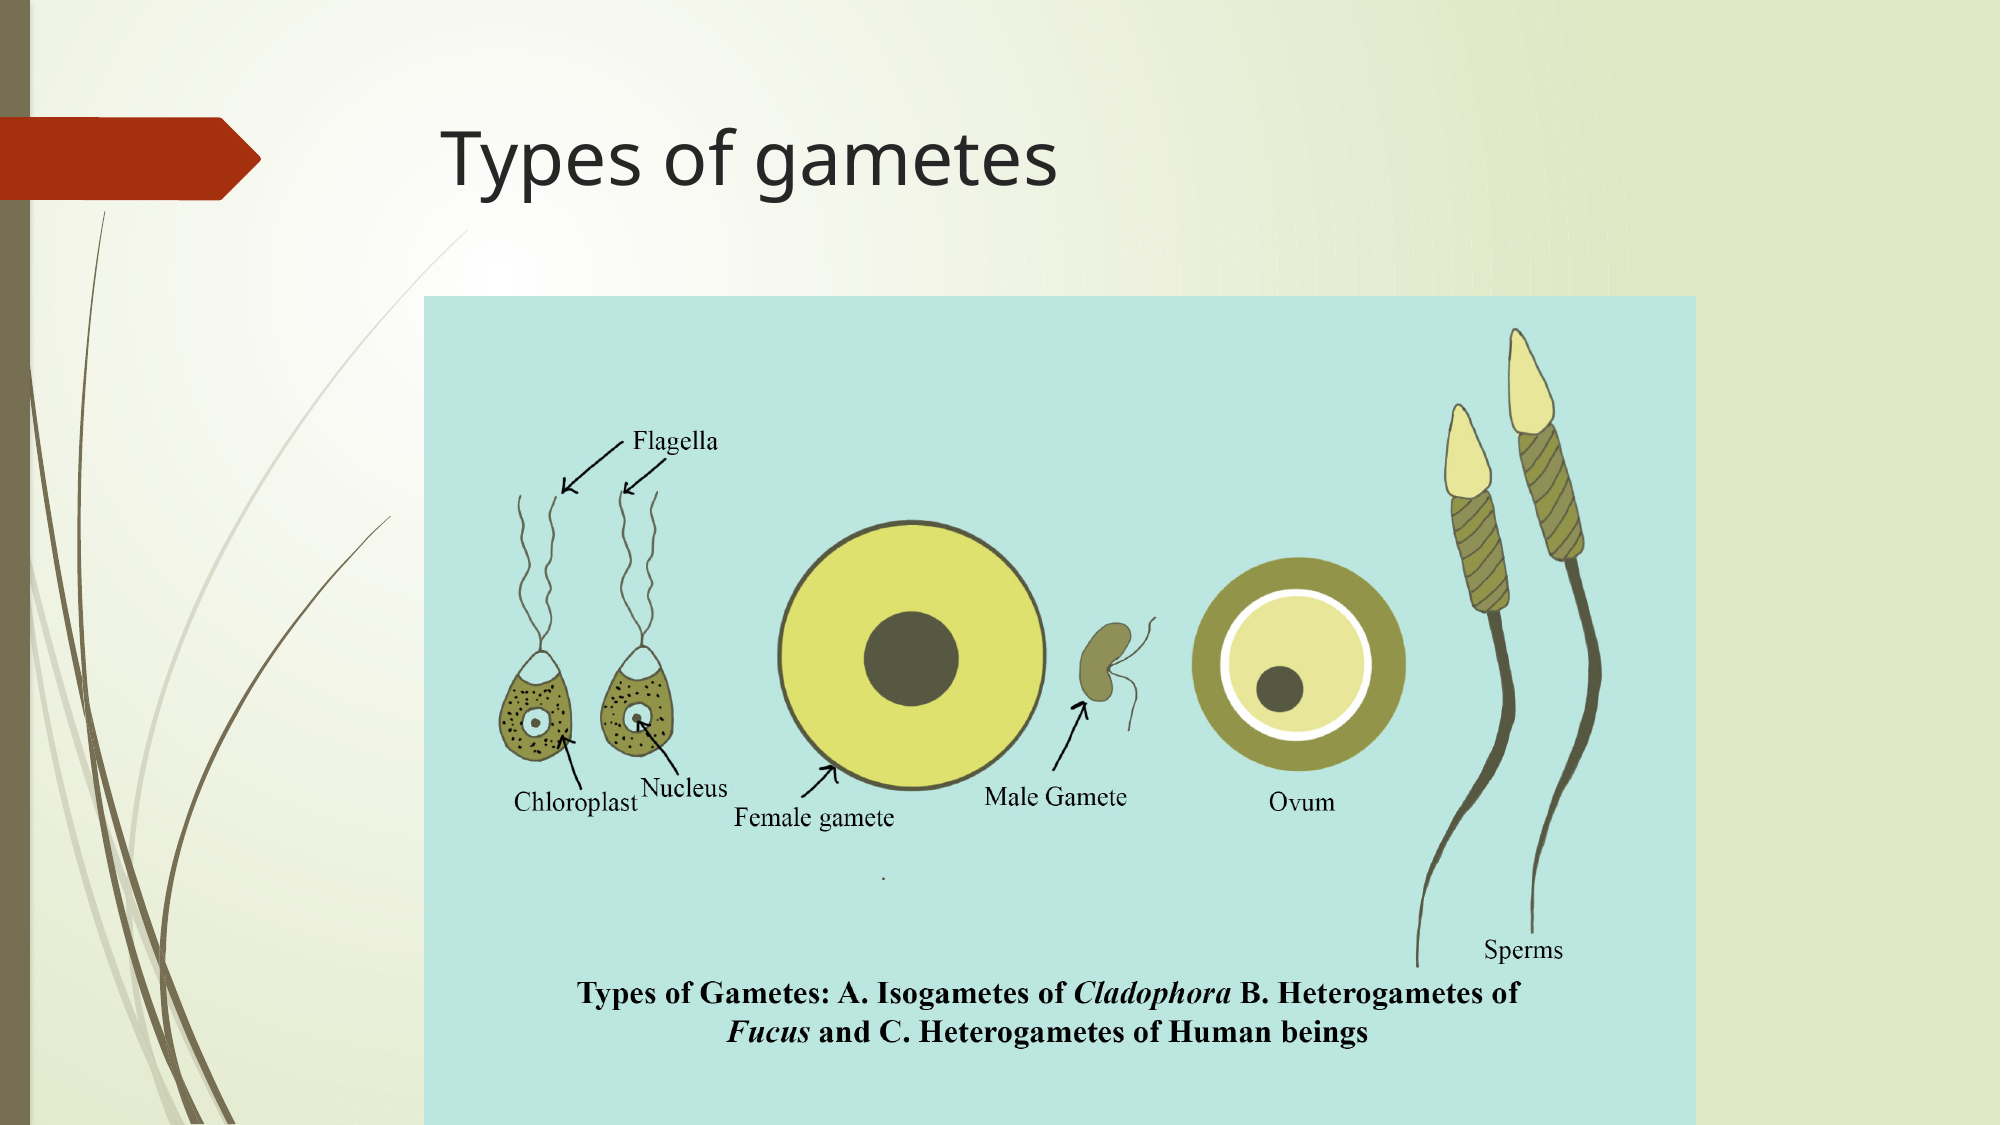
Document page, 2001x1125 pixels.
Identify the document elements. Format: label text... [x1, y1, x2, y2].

title Types of gametes [425, 102, 1888, 313]
picture [424, 295, 1696, 1125]
